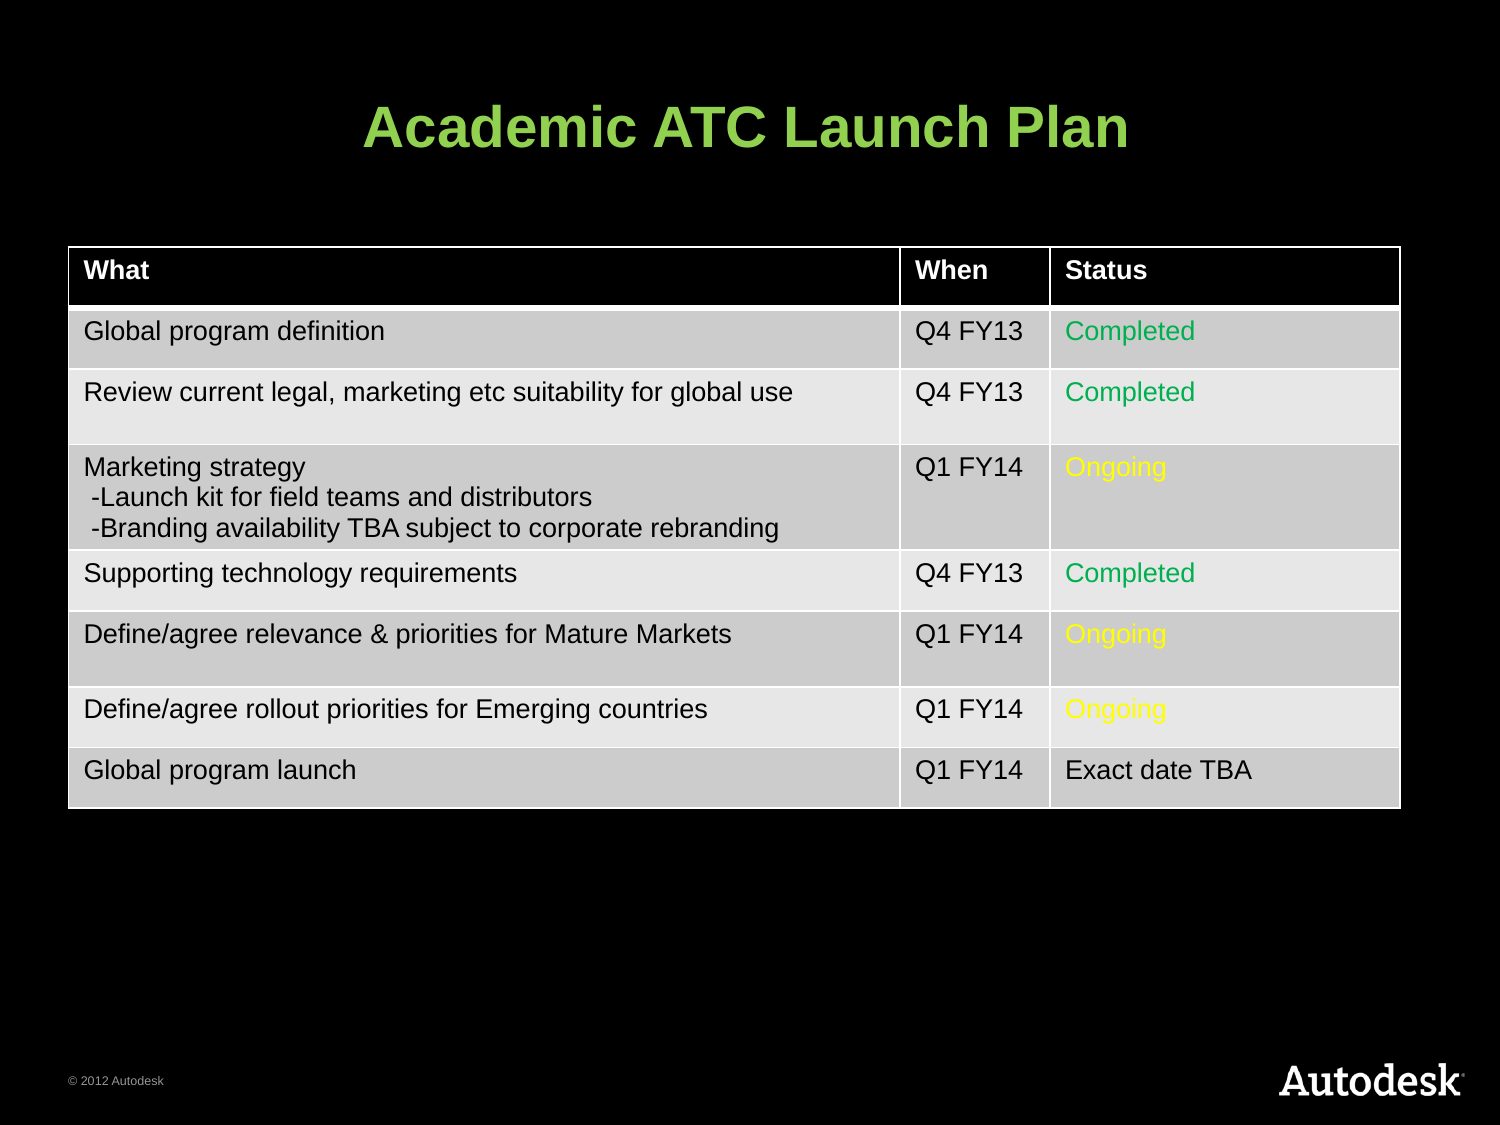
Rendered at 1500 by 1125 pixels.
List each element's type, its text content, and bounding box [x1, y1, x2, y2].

title Academic ATC Launch Plan [67, 41, 1425, 206]
table_cell Q4 FY13 [901, 311, 1049, 368]
table_cell Define/agree rollout priorities for Emerging countries [69, 688, 899, 747]
table_cell Global program launch [69, 748, 899, 807]
table_cell Q1 FY14 [901, 748, 1049, 807]
picture [0, 1036, 1500, 1125]
table_cell Q4 FY13 [901, 370, 1049, 444]
table_cell Q1 FY14 [901, 612, 1049, 686]
table_header When [901, 248, 1049, 305]
table_cell Q1 FY14 [901, 445, 1049, 549]
table_cell Q1 FY14 [901, 688, 1049, 747]
table_cell Global program definition [69, 311, 899, 368]
table_header Status [1051, 248, 1399, 305]
table_header What [69, 248, 899, 305]
table_cell Supporting technology requirements [69, 551, 899, 610]
table_cell Ongoing [1051, 445, 1399, 549]
table_cell Completed [1051, 370, 1399, 444]
table_cell Completed [1051, 311, 1399, 368]
table_cell Ongoing [1051, 612, 1399, 686]
table_cell Marketing strategy -Launch kit for field teams and distributors -Branding availability TBA subject to corporate rebranding [69, 445, 899, 549]
table_cell Q4 FY13 [901, 551, 1049, 610]
table_cell Ongoing [1051, 688, 1399, 747]
table_cell Define/agree relevance & priorities for Mature Markets [69, 612, 899, 686]
table_cell Exact date TBA [1051, 748, 1399, 807]
table_cell Review current legal, marketing etc suitability for global use [69, 370, 899, 444]
table_cell Completed [1051, 551, 1399, 610]
